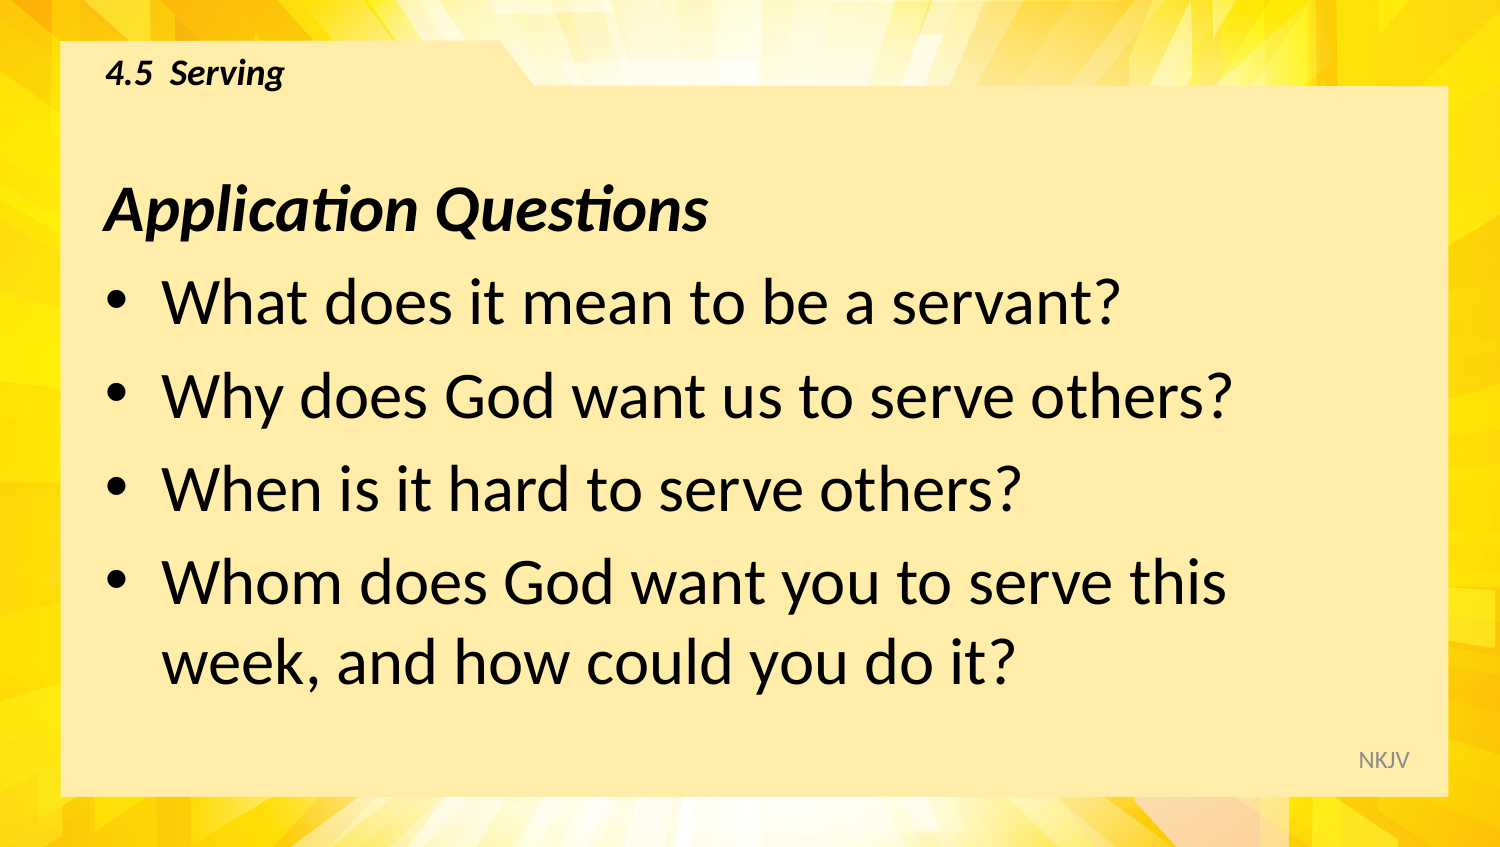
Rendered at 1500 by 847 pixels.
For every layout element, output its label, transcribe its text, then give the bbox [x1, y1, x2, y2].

title 4.5 Serving [89, 33, 1420, 108]
picture [0, 0, 1500, 847]
list Application Questions What does it mean to be a servant? Why does God want us to serve others? When is it hard to serve others? Whom does God want you to serve this week, and how could you do it? [89, 141, 1403, 722]
footer NKJV [950, 736, 1425, 782]
